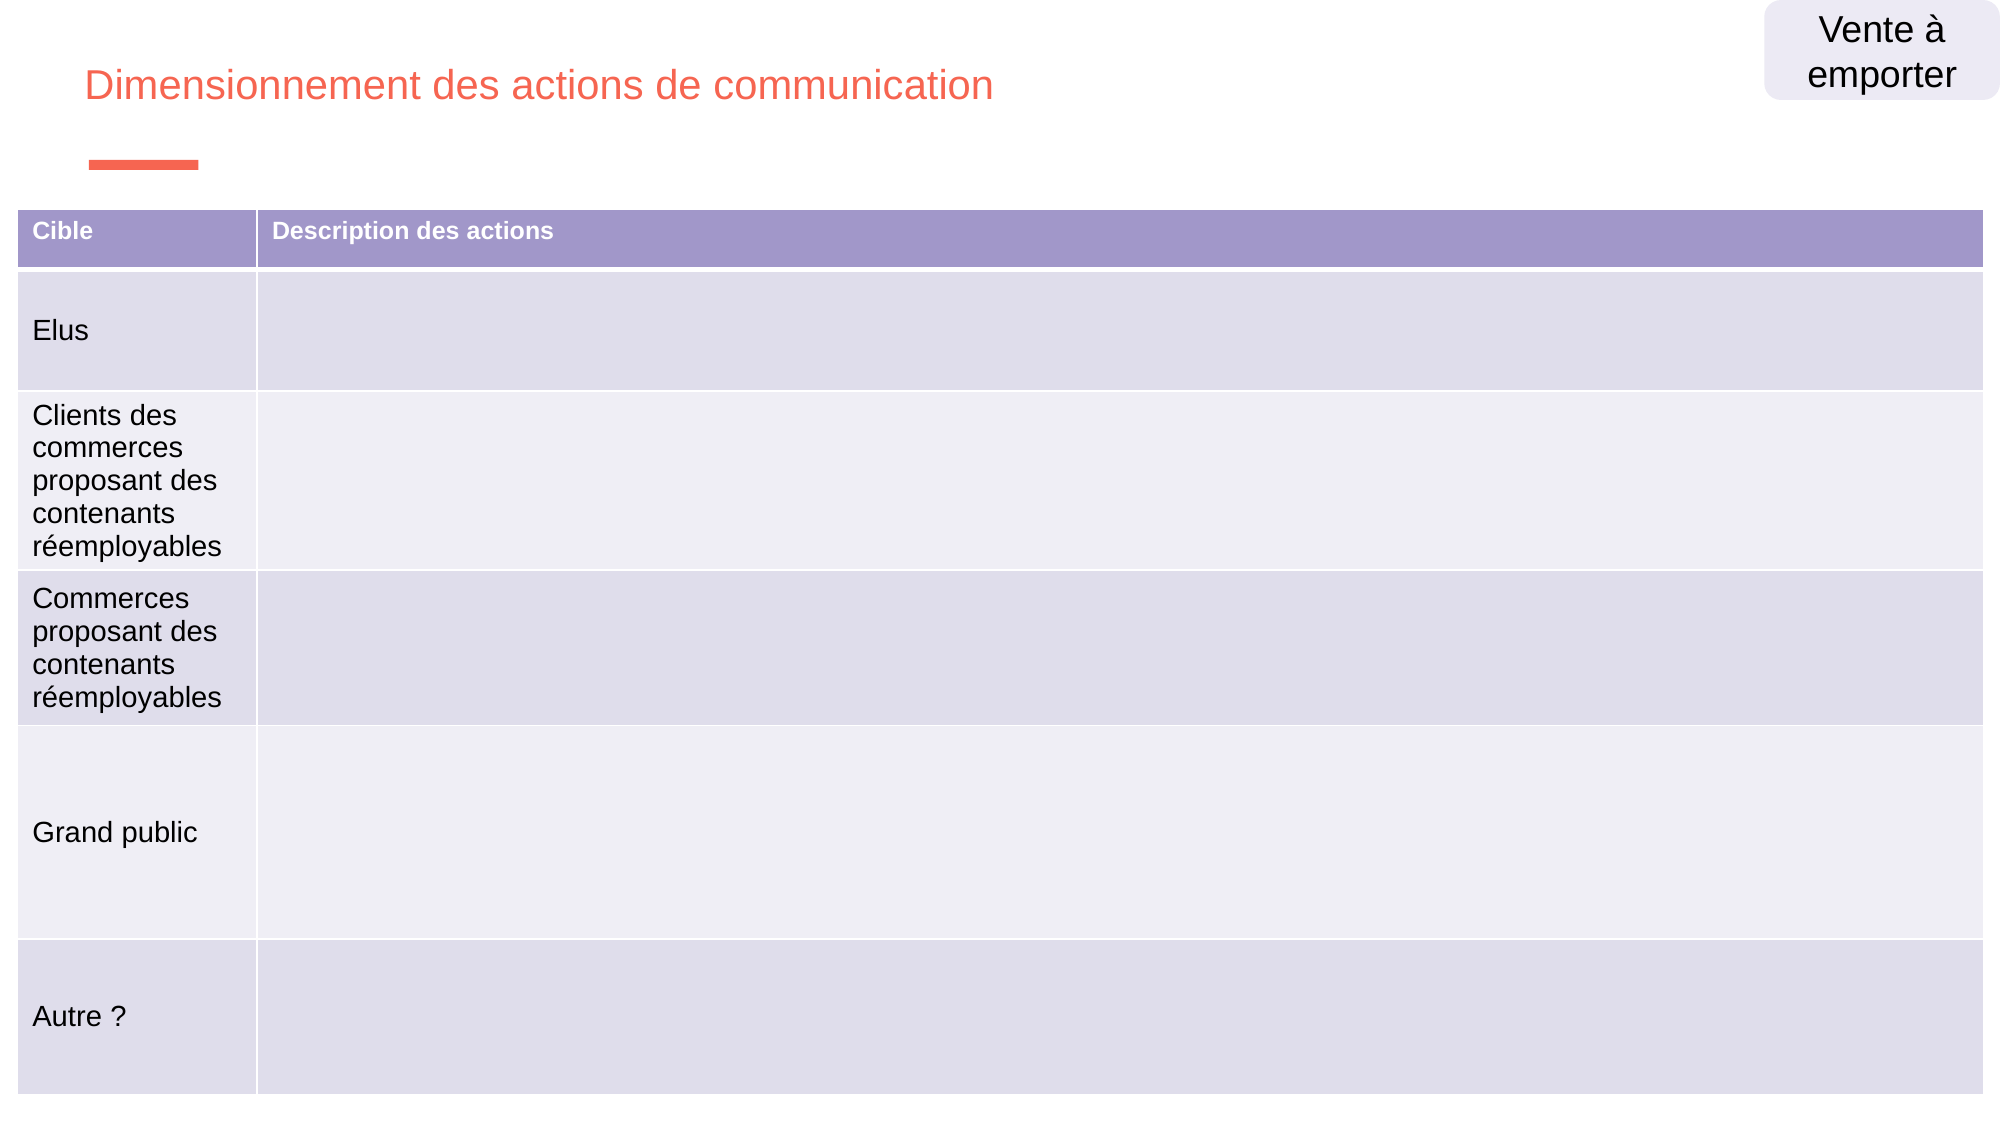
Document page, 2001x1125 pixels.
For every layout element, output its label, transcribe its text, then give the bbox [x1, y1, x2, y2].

table_cell Clients des commerces proposant des contenants réemployables [18, 392, 256, 569]
table_cell Autre ? [18, 940, 256, 1094]
table_cell Commerces proposant des contenants réemployables [18, 571, 256, 725]
table_cell Grand public [18, 726, 256, 938]
table_cell Elus [18, 272, 256, 390]
text_box Vente à emporter [1763, 0, 2000, 102]
table_header Description des actions [258, 210, 1983, 267]
table_cell [258, 571, 1983, 725]
table_cell [258, 272, 1983, 390]
table_cell [258, 940, 1983, 1094]
table_header Cible [18, 210, 256, 267]
table_cell [258, 392, 1983, 569]
table_cell [258, 726, 1983, 938]
title Dimensionnement des actions de communication [69, 16, 1654, 149]
